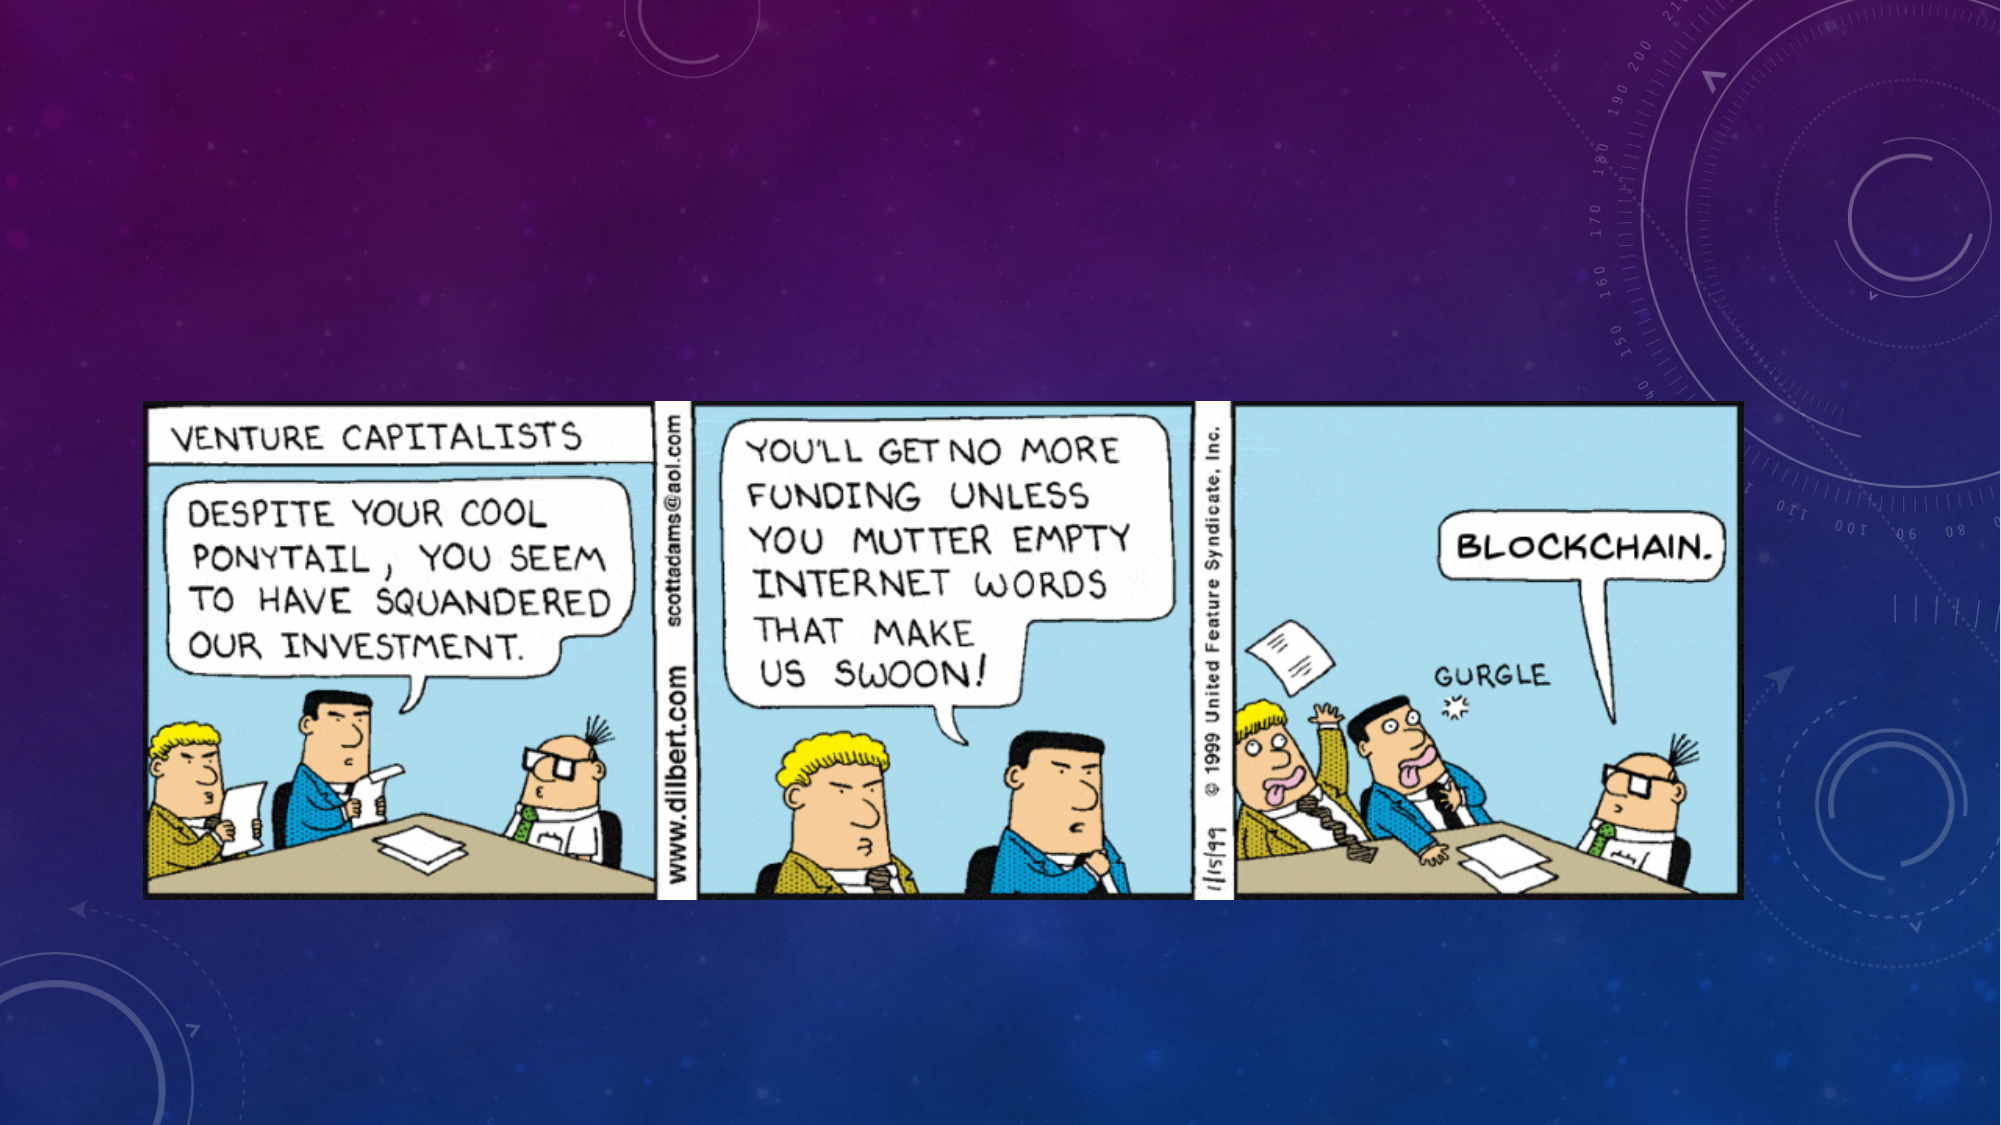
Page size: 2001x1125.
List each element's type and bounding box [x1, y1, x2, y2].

picture [0, 0, 2001, 1125]
list [143, 401, 1744, 901]
